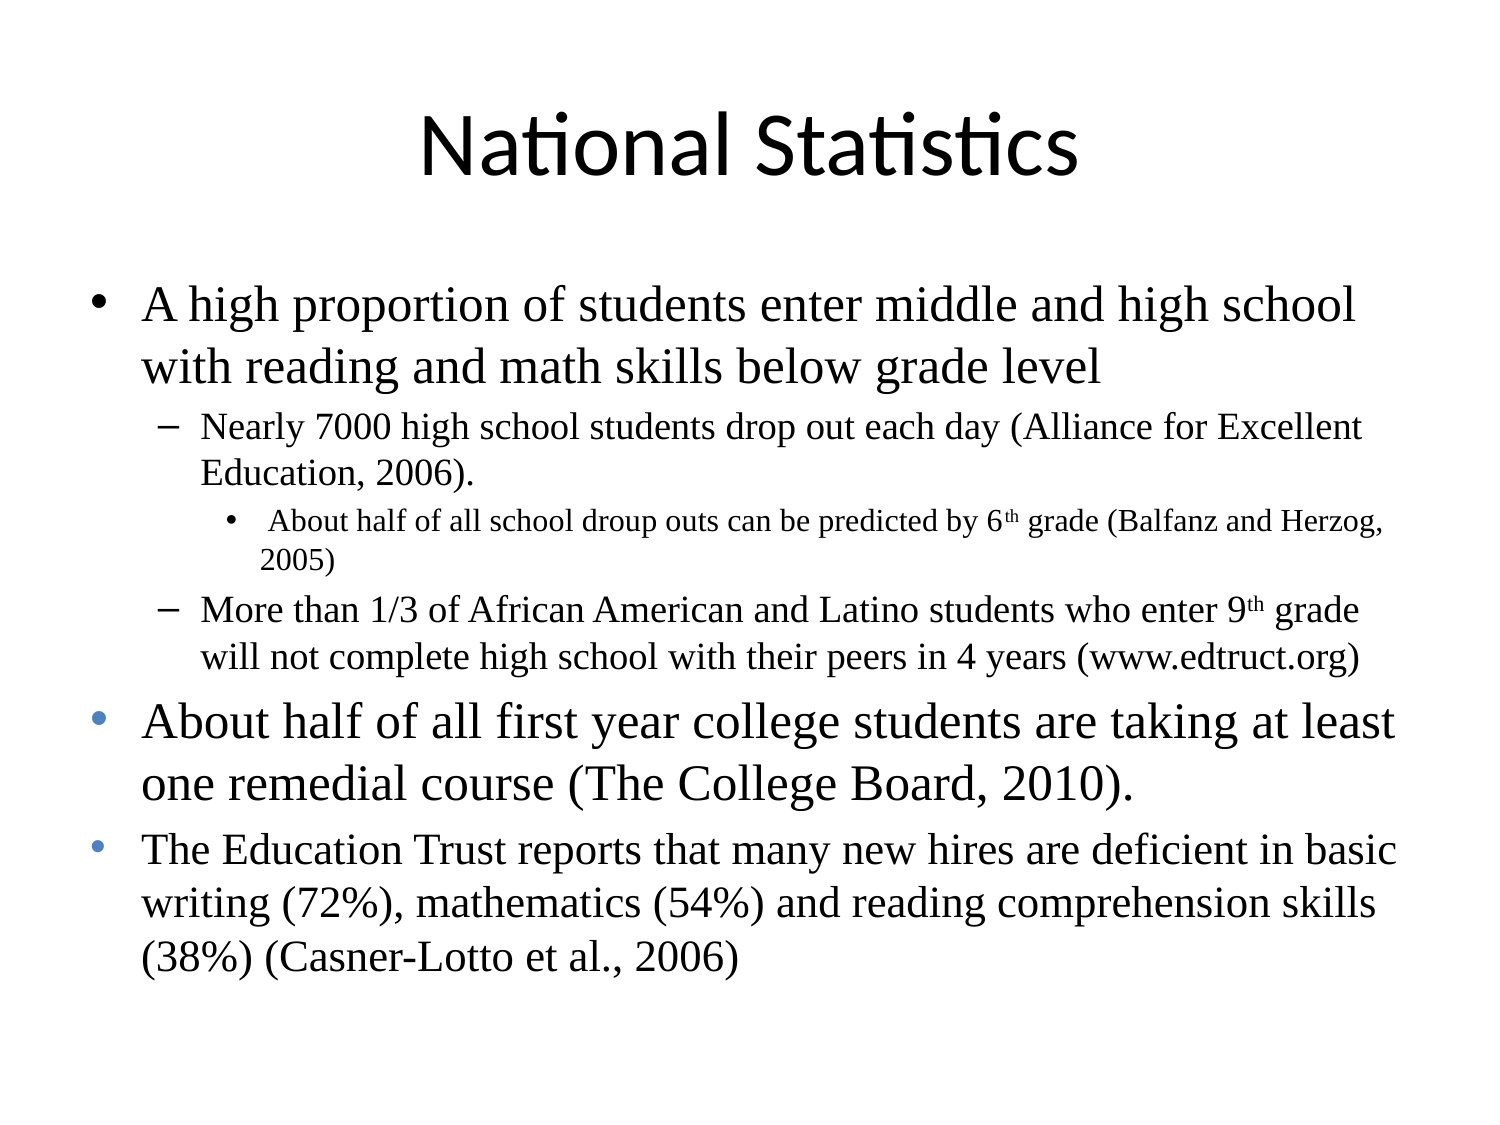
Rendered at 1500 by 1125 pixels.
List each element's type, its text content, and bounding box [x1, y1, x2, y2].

list A high proportion of students enter middle and high school with reading and math skills below grade level Nearly 7000 high school students drop out each day (Alliance for Excellent Education, 2006). About half of all school droup outs can be predicted by 6th grade (Balfanz and Herzog, 2005) More than 1/3 of African American and Latino students who enter 9th grade will not complete high school with their peers in 4 years (www.edtruct.org) About half of all first year college students are taking at least one remedial course (The College Board, 2010). The Education Trust reports that many new hires are deficient in basic writing (72%), mathematics (54%) and reading comprehension skills (38%) (Casner-Lotto et al., 2006) [75, 262, 1425, 1005]
title National Statistics [75, 45, 1425, 233]
